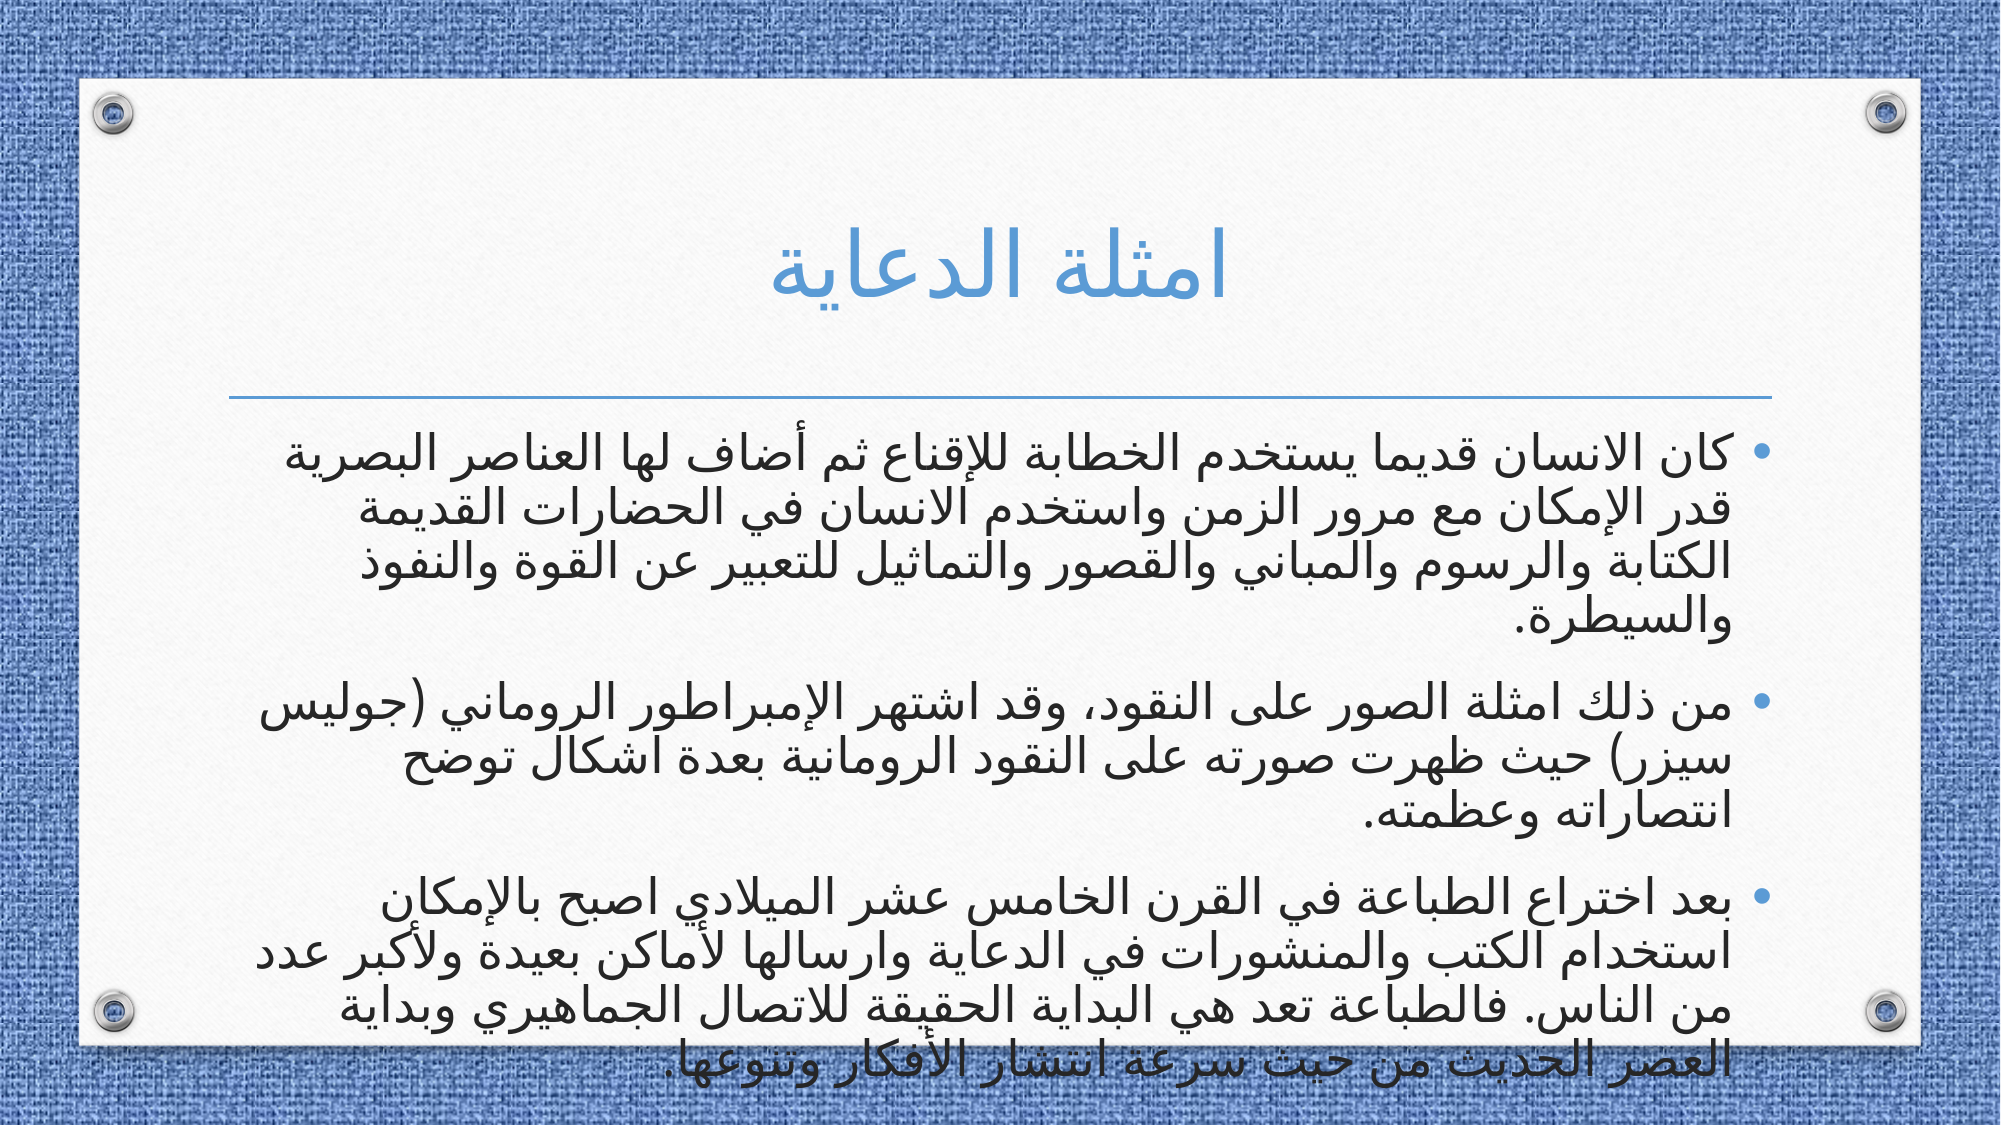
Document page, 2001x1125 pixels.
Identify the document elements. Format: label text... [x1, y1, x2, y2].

picture [0, 0, 2001, 1125]
title امثلة الدعاية [212, 161, 1788, 375]
list كان الانسان قديما يستخدم الخطابة للإقناع ثم أضاف لها العناصر البصرية قدر الإمكان مع مرور الزمن واستخدم الانسان في الحضارات القديمة الكتابة والرسوم والمباني والقصور والتماثيل للتعبير عن القوة والنفوذ والسيطرة. من ذلك امثلة الصور على النقود، وقد اشتهر الإمبراطور الروماني (جوليس سيزر) حيث ظهرت صورته على النقود الرومانية بعدة اشكال توضح انتصاراته وعظمته. بعد اختراع الطباعة في القرن الخامس عشر الميلادي اصبح بالإمكان استخدام الكتب والمنشورات في الدعاية وارسالها لأماكن بعيدة ولأكبر عدد من الناس. فالطباعة تعد هي البداية الحقيقة للاتصال الجماهيري وبداية العصر الحديث من حيث سرعة انتشار الأفكار وتنوعها. [212, 419, 1788, 964]
